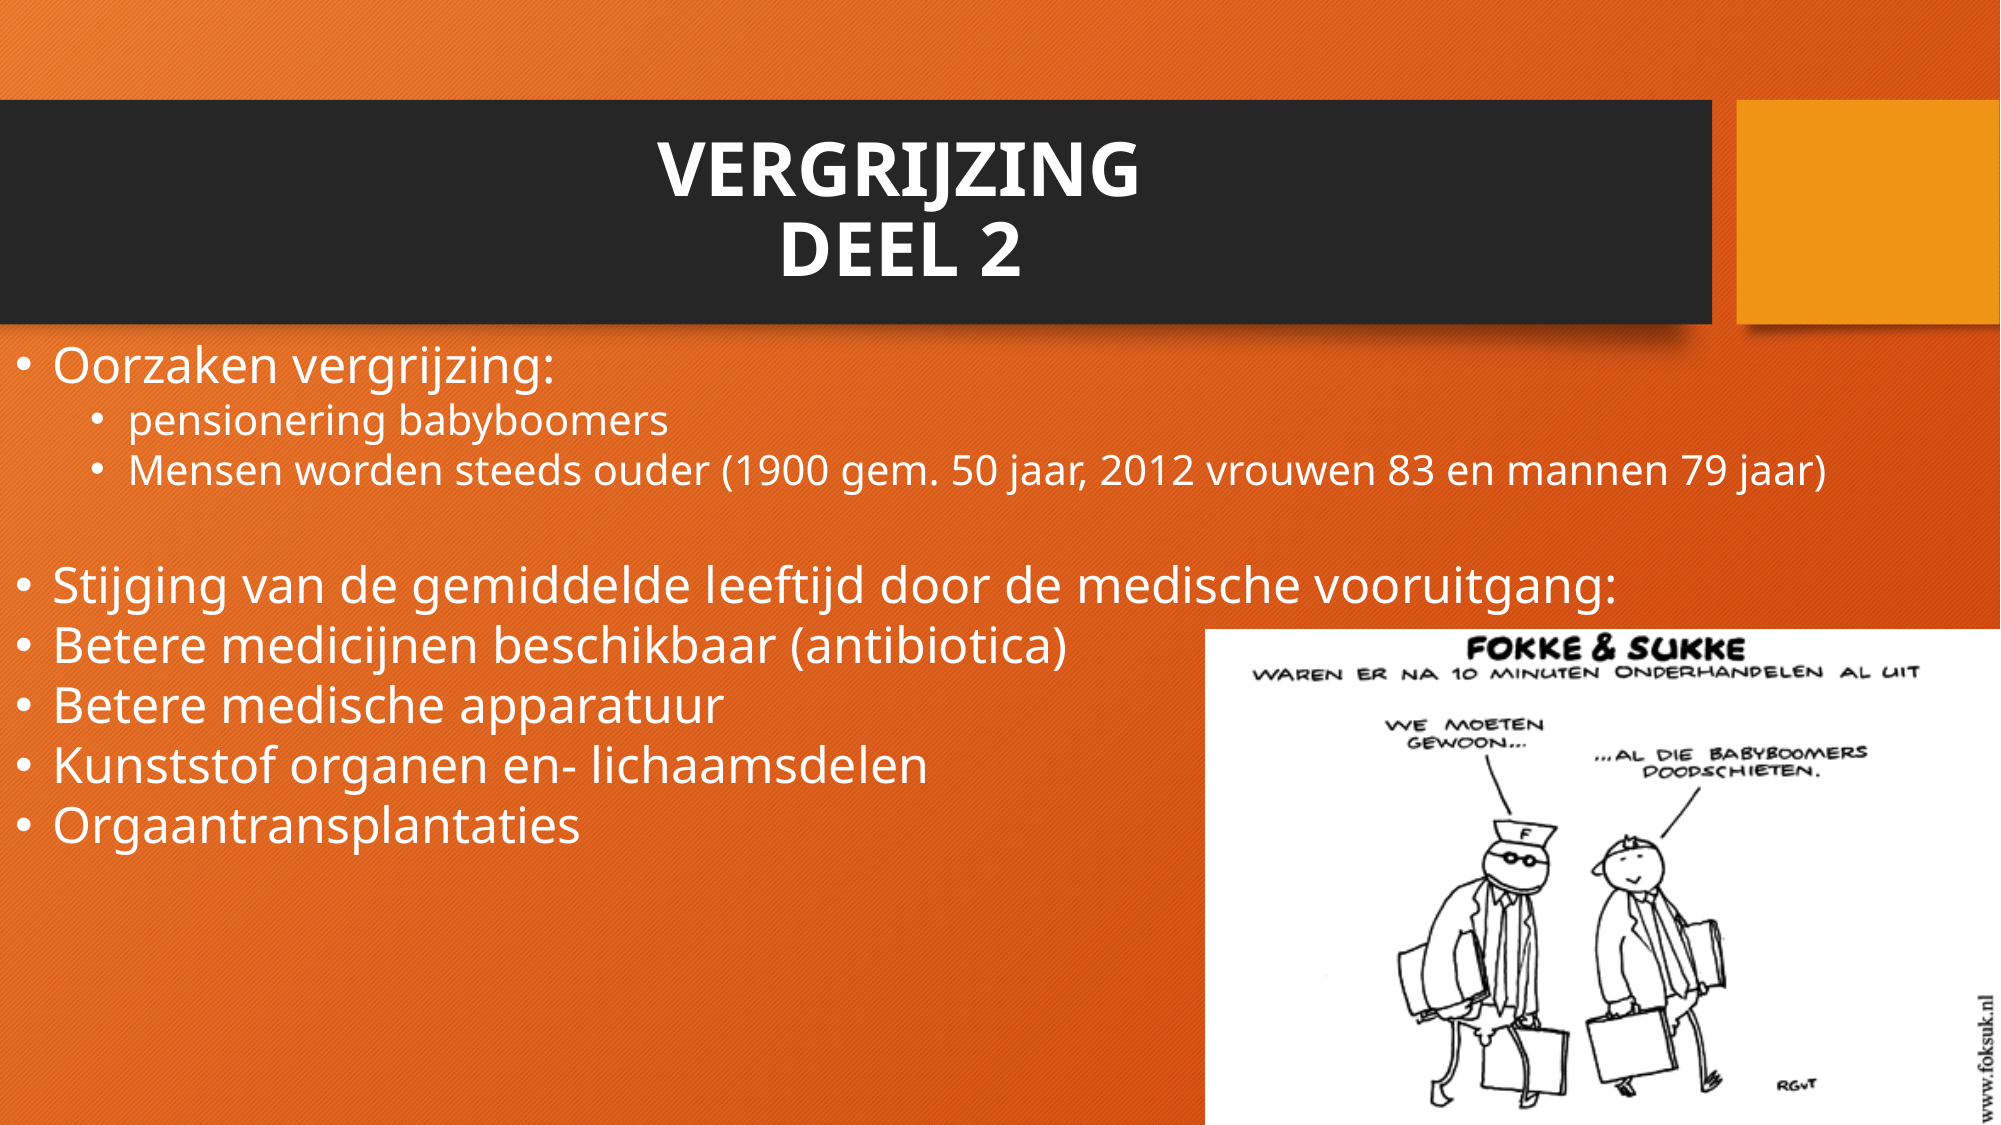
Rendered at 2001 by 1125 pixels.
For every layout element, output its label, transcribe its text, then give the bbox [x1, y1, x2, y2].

list Oorzaken vergrijzing: pensionering babyboomers Mensen worden steeds ouder (1900 gem. 50 jaar, 2012 vrouwen 83 en mannen 79 jaar) Stijging van de gemiddelde leeftijd door de medische vooruitgang: Betere medicijnen beschikbaar (antibiotica) Betere medische apparatuur Kunststof organen en- lichaamsdelen Orgaantransplantaties [0, 326, 2000, 1014]
title VERGRIJZING DEEL 2 [111, 123, 1689, 301]
picture [1204, 628, 2000, 1125]
